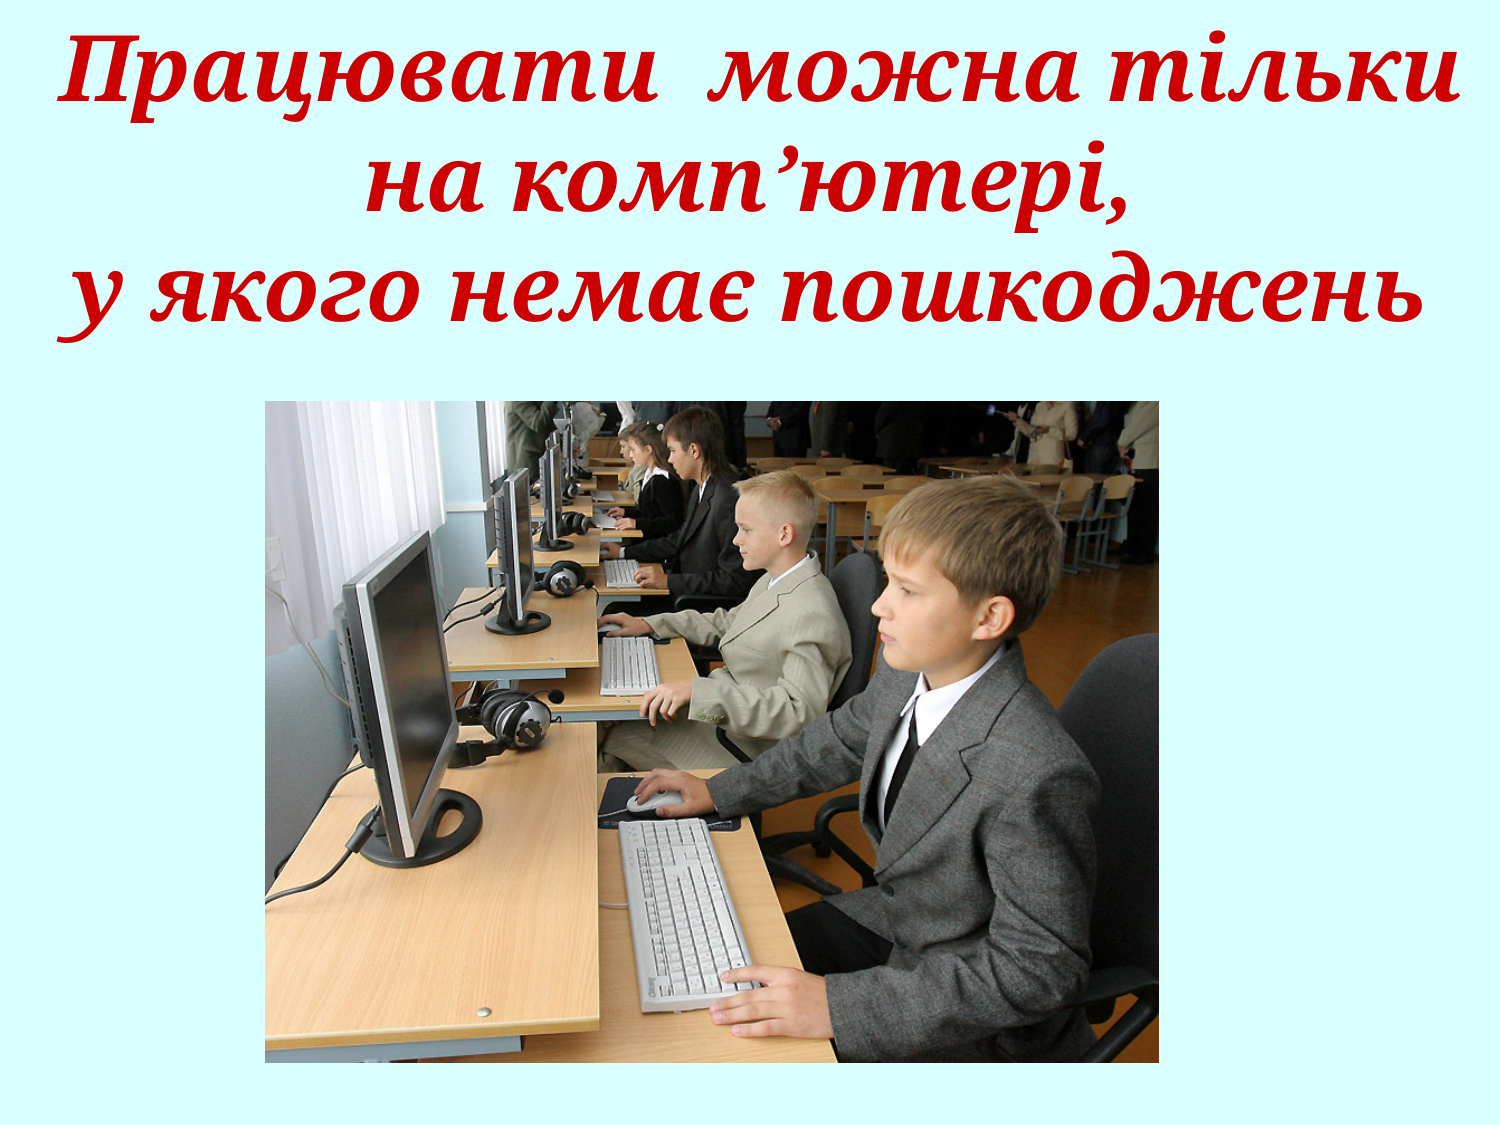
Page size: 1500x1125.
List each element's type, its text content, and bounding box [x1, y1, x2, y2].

title Працювати можна тільки на комп’ютері, у якого немає пошкоджень [41, 0, 1483, 350]
picture [265, 400, 1159, 1063]
